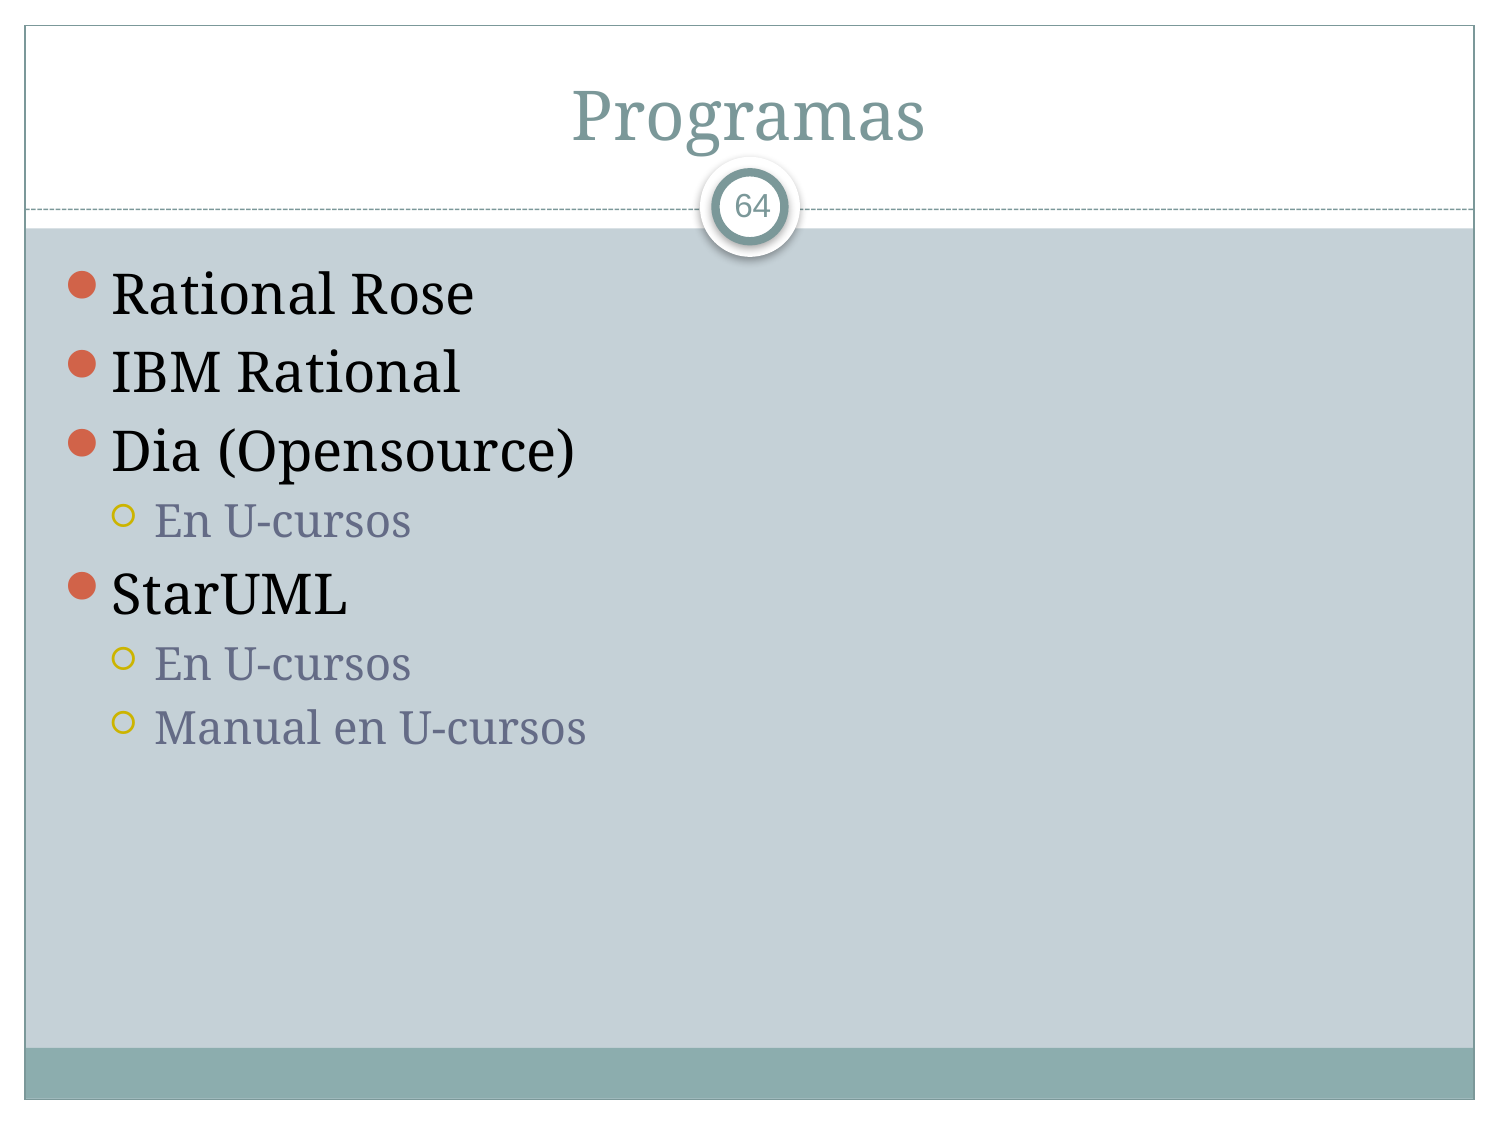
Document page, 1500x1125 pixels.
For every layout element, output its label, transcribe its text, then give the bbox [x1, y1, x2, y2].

title Programas [49, 37, 1450, 162]
list Rational Rose IBM Rational Dia (Opensource) En U-cursos StarUML En U-cursos Manual en U-cursos [49, 250, 1445, 1001]
slide_number 64 [715, 168, 791, 241]
